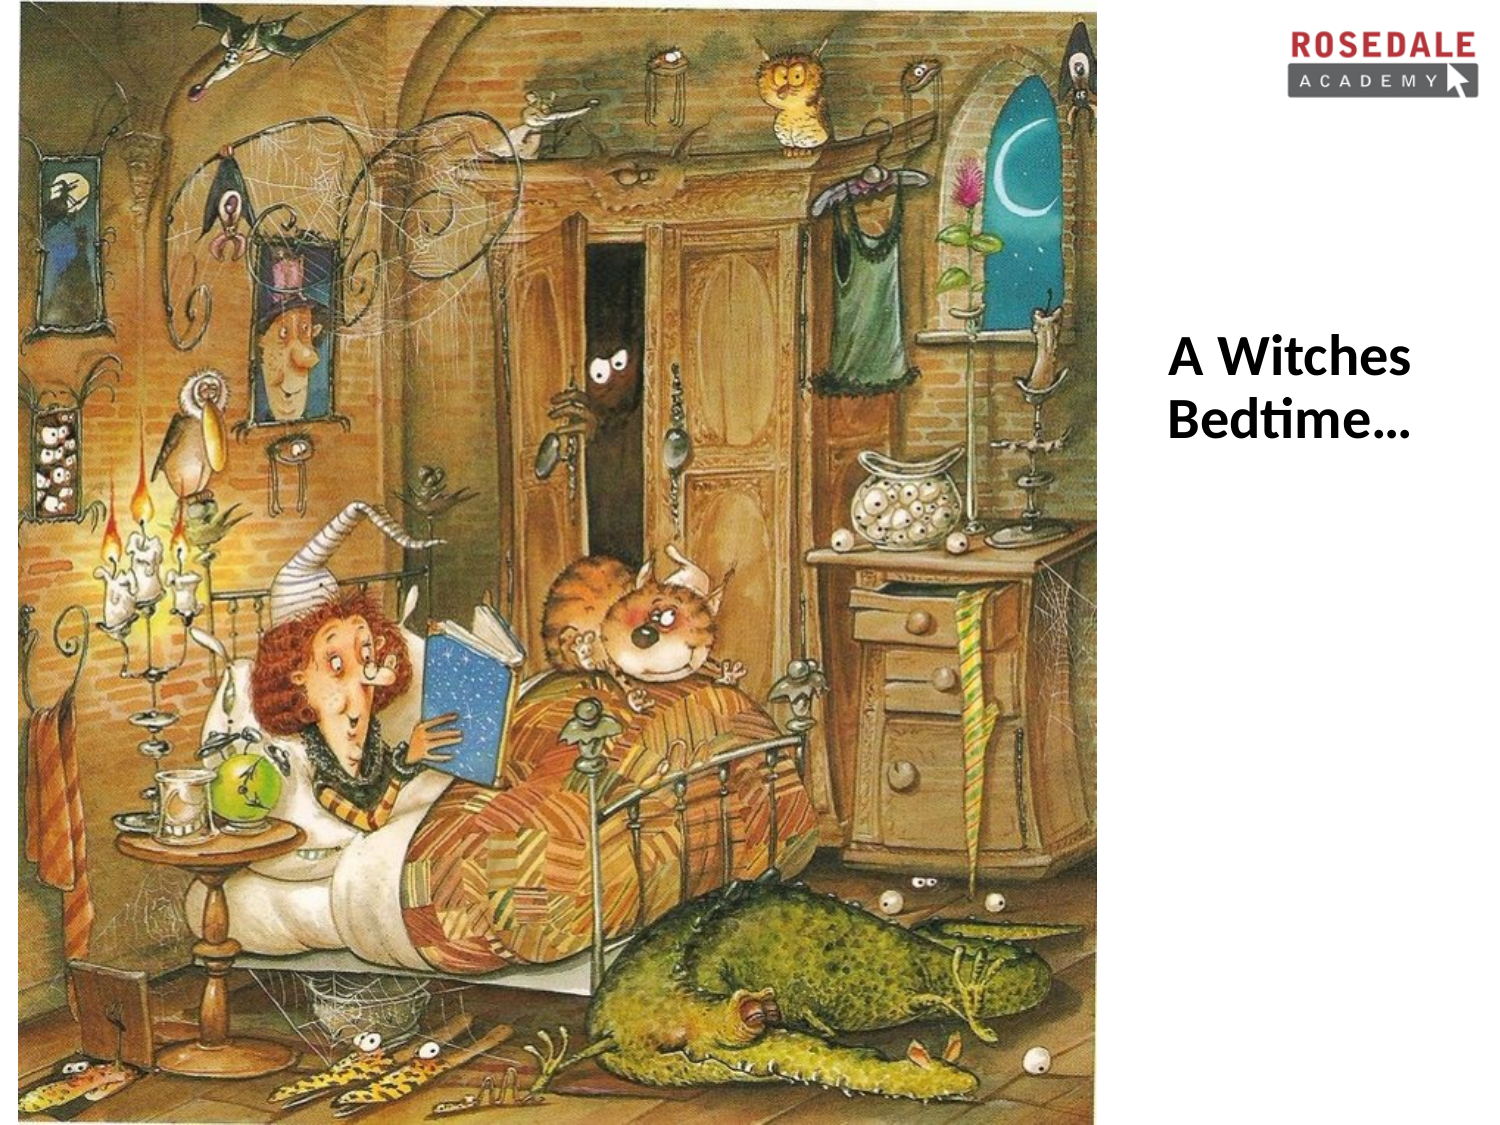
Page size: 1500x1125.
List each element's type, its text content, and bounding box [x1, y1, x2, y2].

picture [18, 0, 1097, 1125]
title A Witches Bedtime… [1097, 59, 1500, 716]
picture [1281, 25, 1484, 103]
